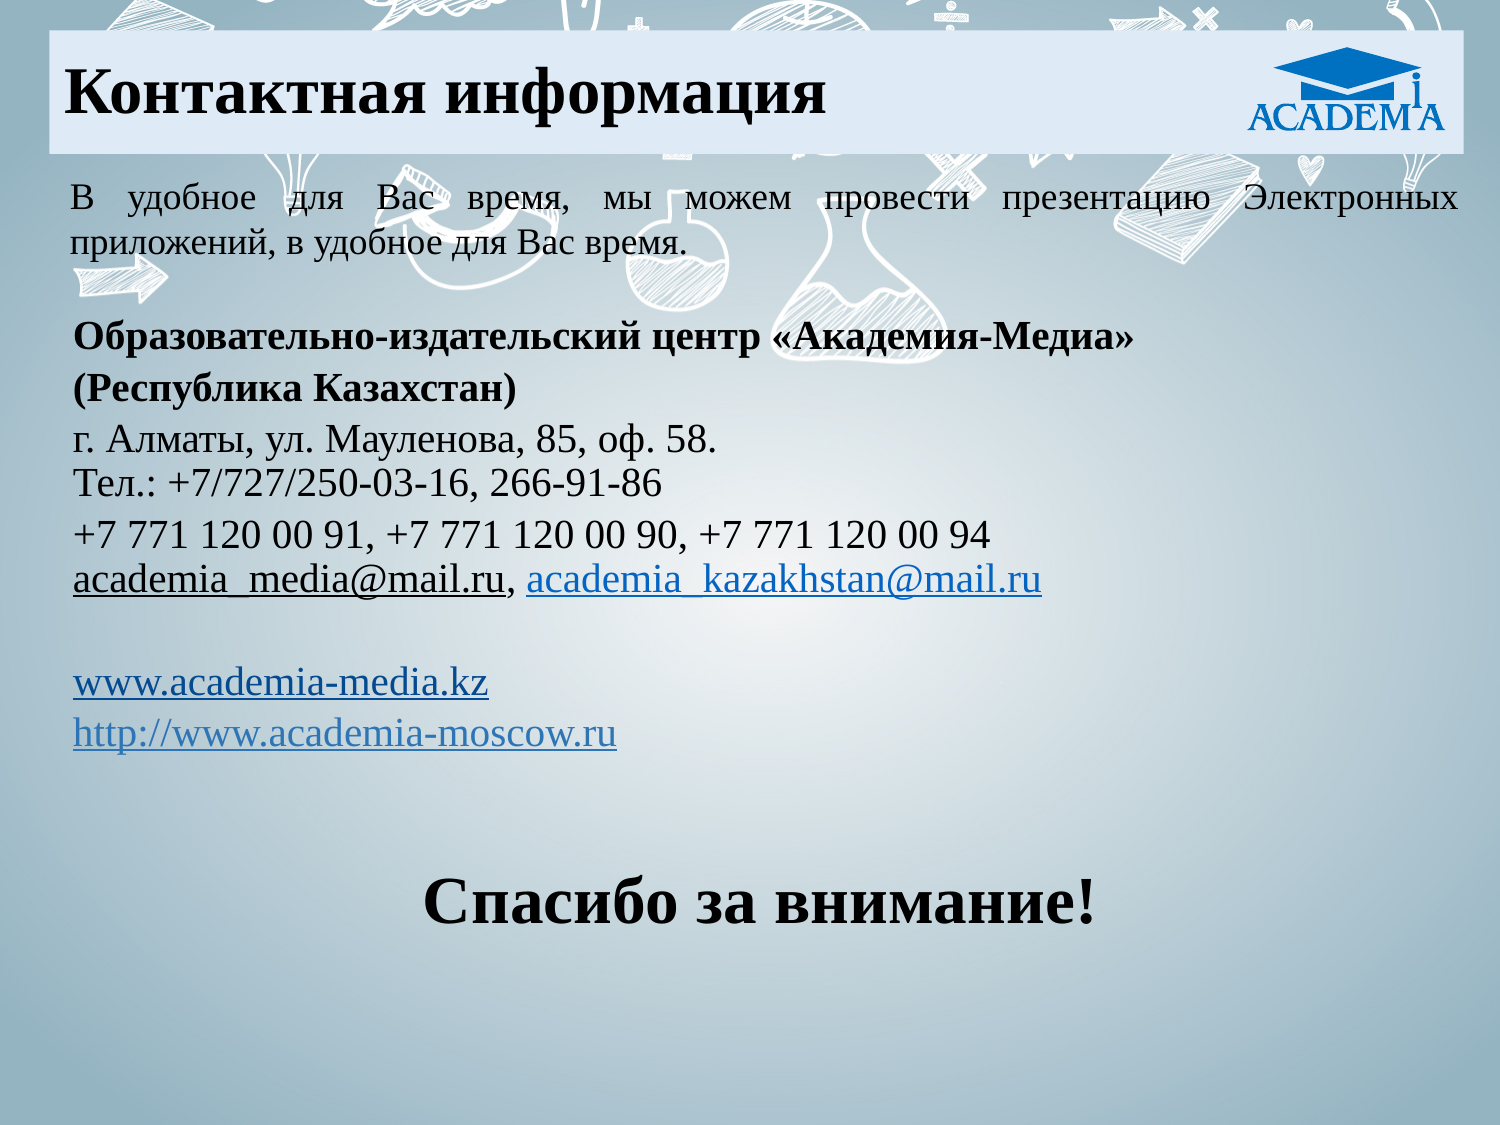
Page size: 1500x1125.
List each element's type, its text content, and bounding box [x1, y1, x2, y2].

picture [0, 0, 1500, 1125]
title Контактная информация [49, 30, 1464, 154]
text_box В удобное для Вас время, мы можем провести презентацию Электронных приложений, в удобное для Вас время. [55, 164, 1475, 269]
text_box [1247, 47, 1446, 131]
list Образовательно-издательский центр «Академия-Медиа» (Республика Казахстан) г. Алматы, ул. Мауленова, 85, оф. 58. Тел.: +7/727/250-03-16, 266-91-86 +7 771 120 00 91, +7 771 120 00 90, +7 771 120 00 94 academia_media@mail.ru, academia_kazakhstan@mail.ru www.academia-media.kz http://www.academia-moscow.ru Спасибо за внимание! [57, 269, 1464, 948]
